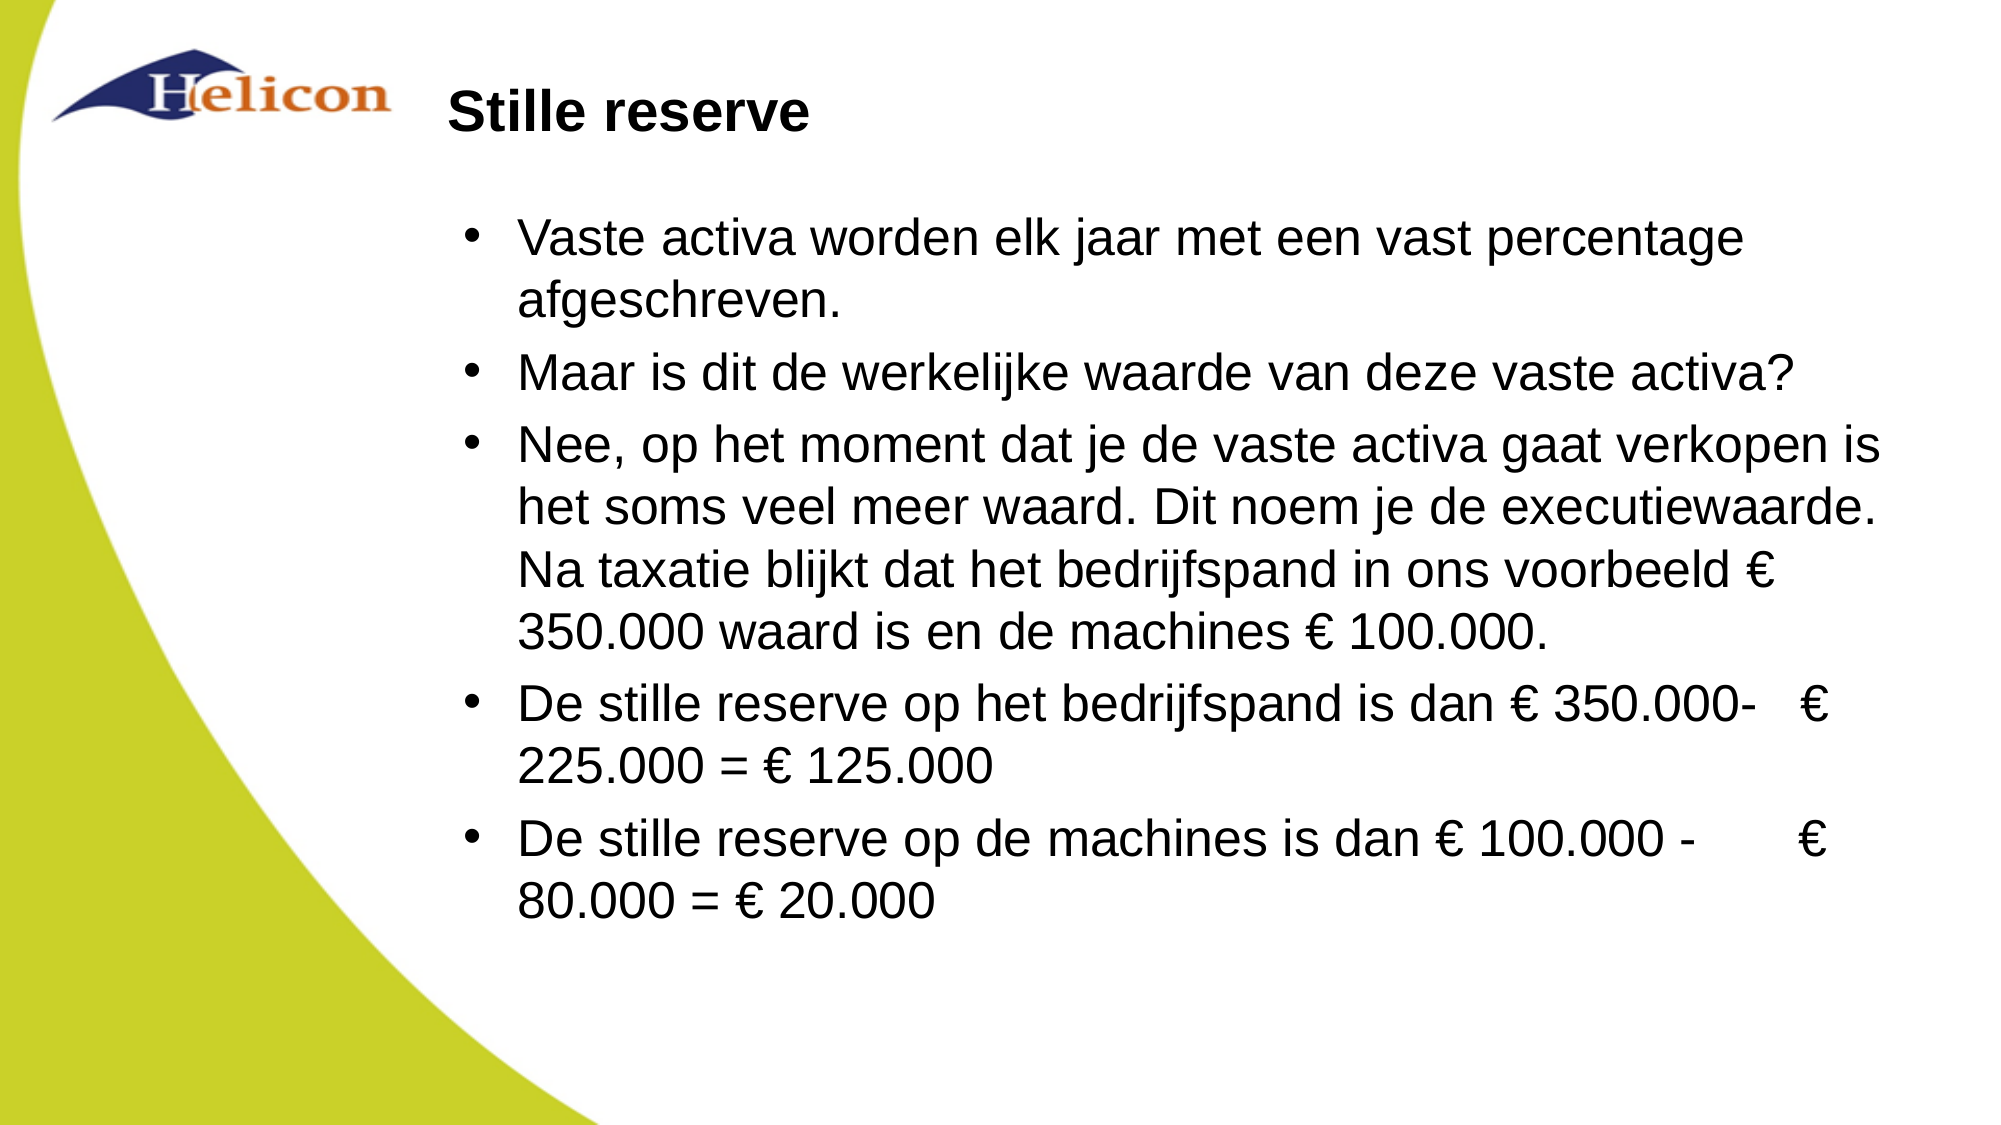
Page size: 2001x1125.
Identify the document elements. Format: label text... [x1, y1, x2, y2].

picture [0, 0, 2000, 1125]
list Vaste activa worden elk jaar met een vast percentage afgeschreven. Maar is dit de werkelijke waarde van deze vaste activa? Nee, op het moment dat je de vaste activa gaat verkopen is het soms veel meer waard. Dit noem je de executiewaarde. Na taxatie blijkt dat het bedrijfspand in ons voorbeeld € 350.000 waard is en de machines € 100.000. De stille reserve op het bedrijfspand is dan € 350.000- € 225.000 = € 125.000 De stille reserve op de machines is dan € 100.000 - € 80.000 = € 20.000 [448, 196, 1900, 1005]
title Stille reserve [432, 54, 1887, 161]
